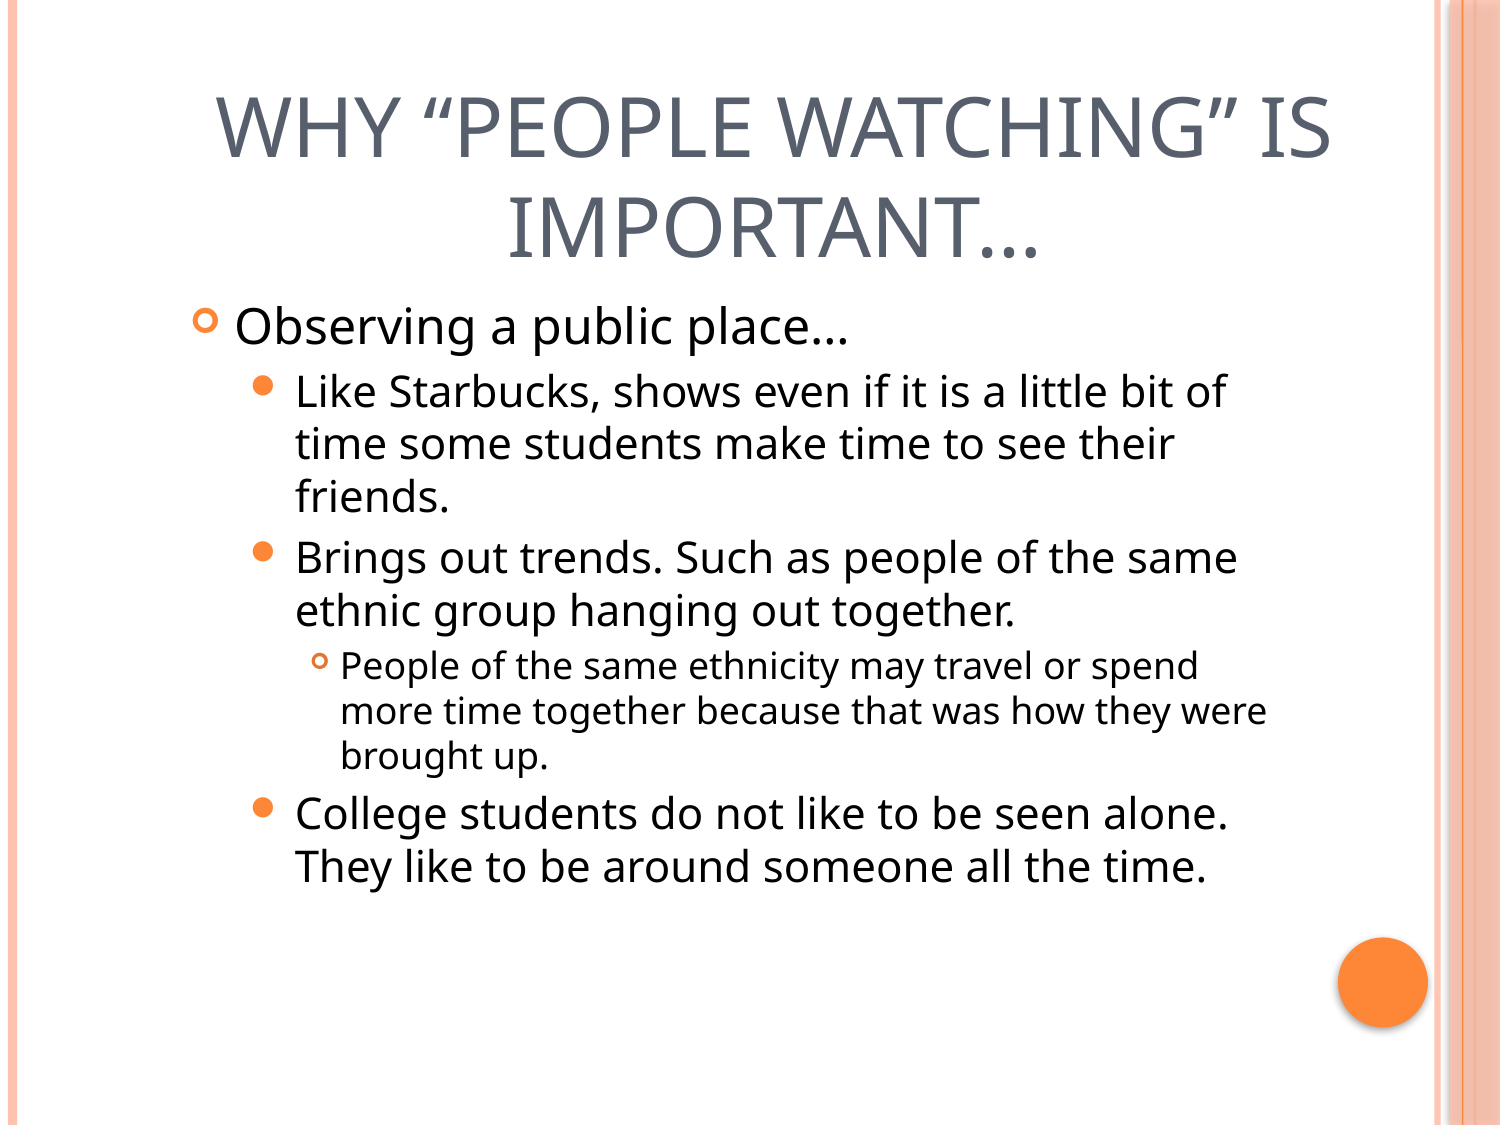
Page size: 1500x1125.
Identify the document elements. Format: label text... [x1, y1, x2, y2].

title Why “people watching” is important… [174, 112, 1375, 282]
list Observing a public place… Like Starbucks, shows even if it is a little bit of time some students make time to see their friends. Brings out trends. Such as people of the same ethnic group hanging out together. People of the same ethnicity may travel or spend more time together because that was how they were brought up. College students do not like to be seen alone. They like to be around someone all the time. [174, 287, 1287, 970]
